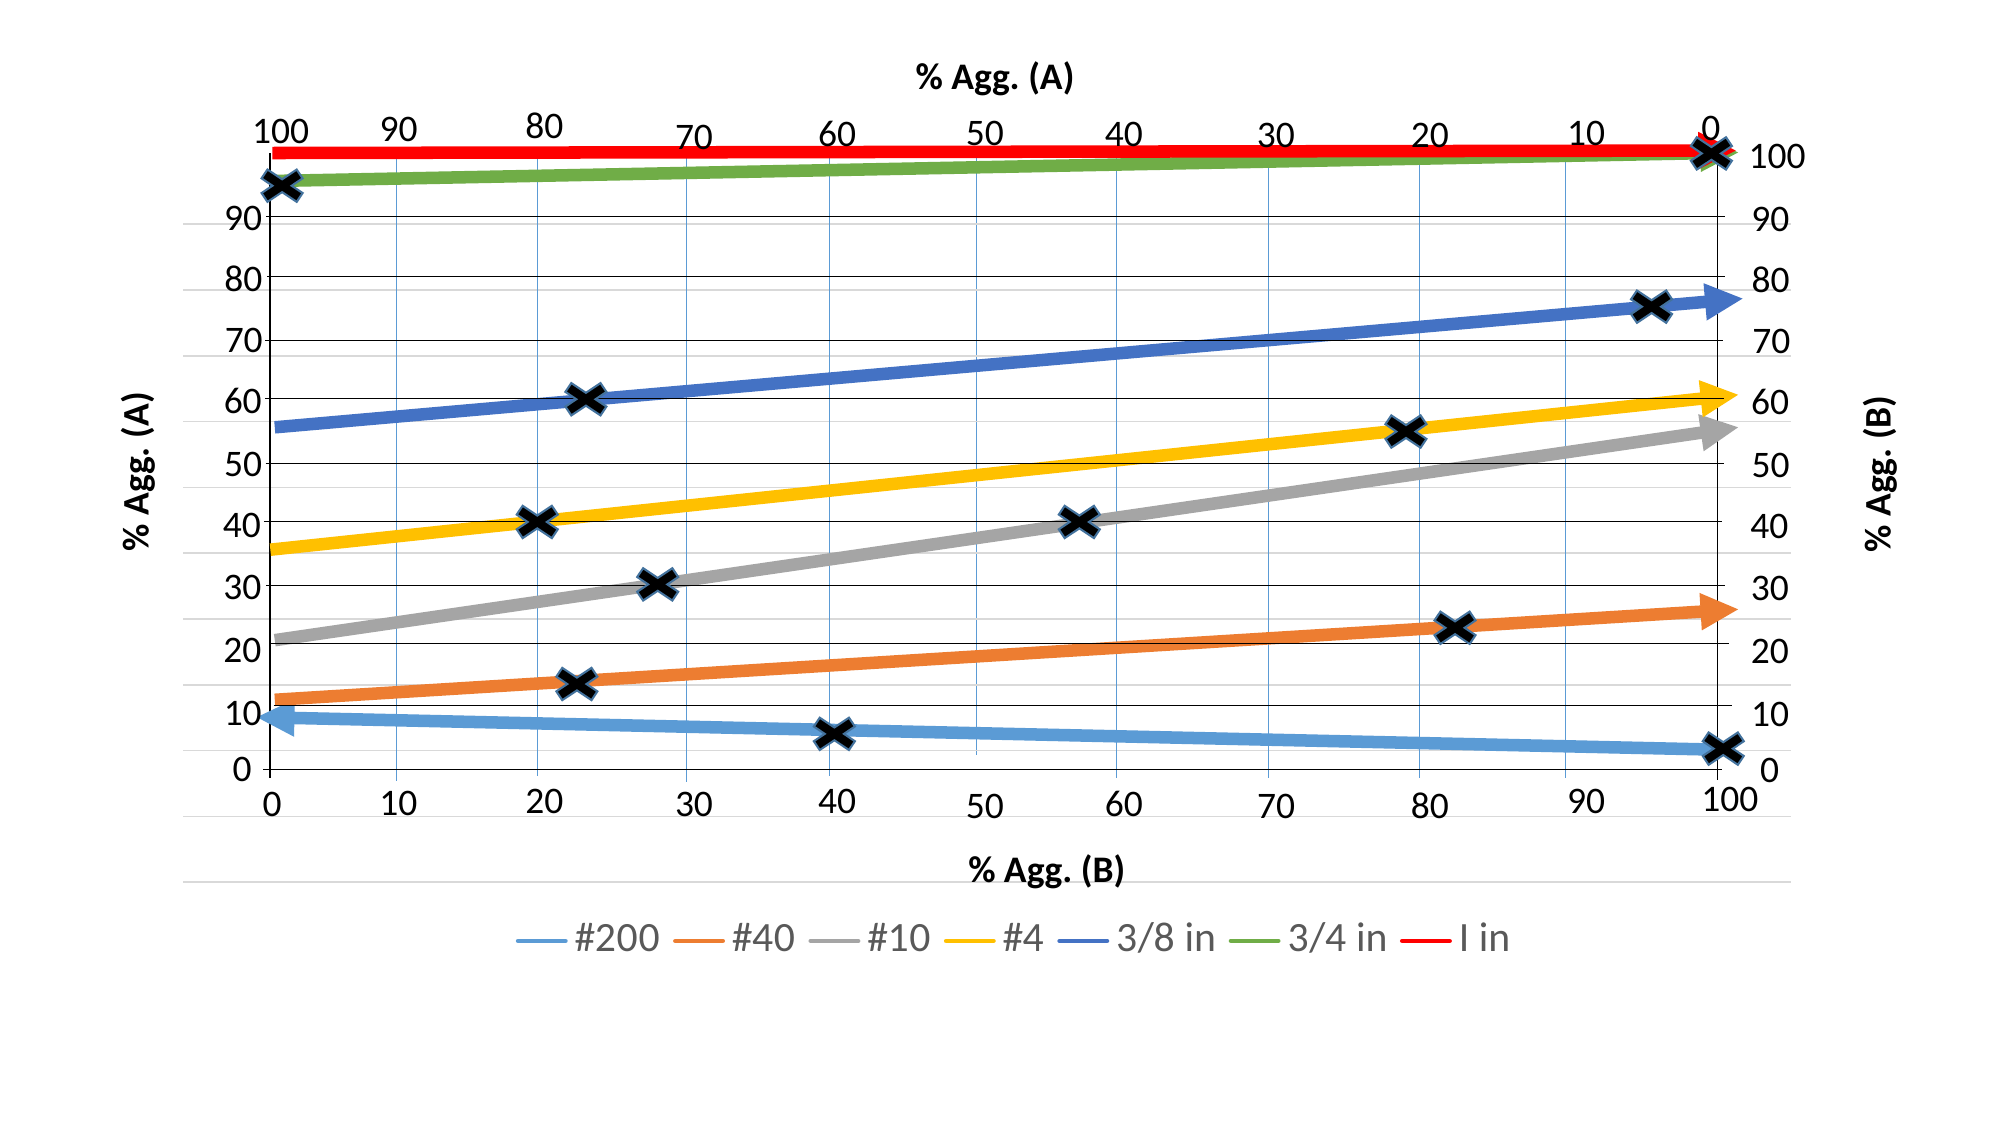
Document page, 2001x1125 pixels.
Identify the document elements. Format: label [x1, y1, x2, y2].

text_box [101, 44, 1907, 977]
